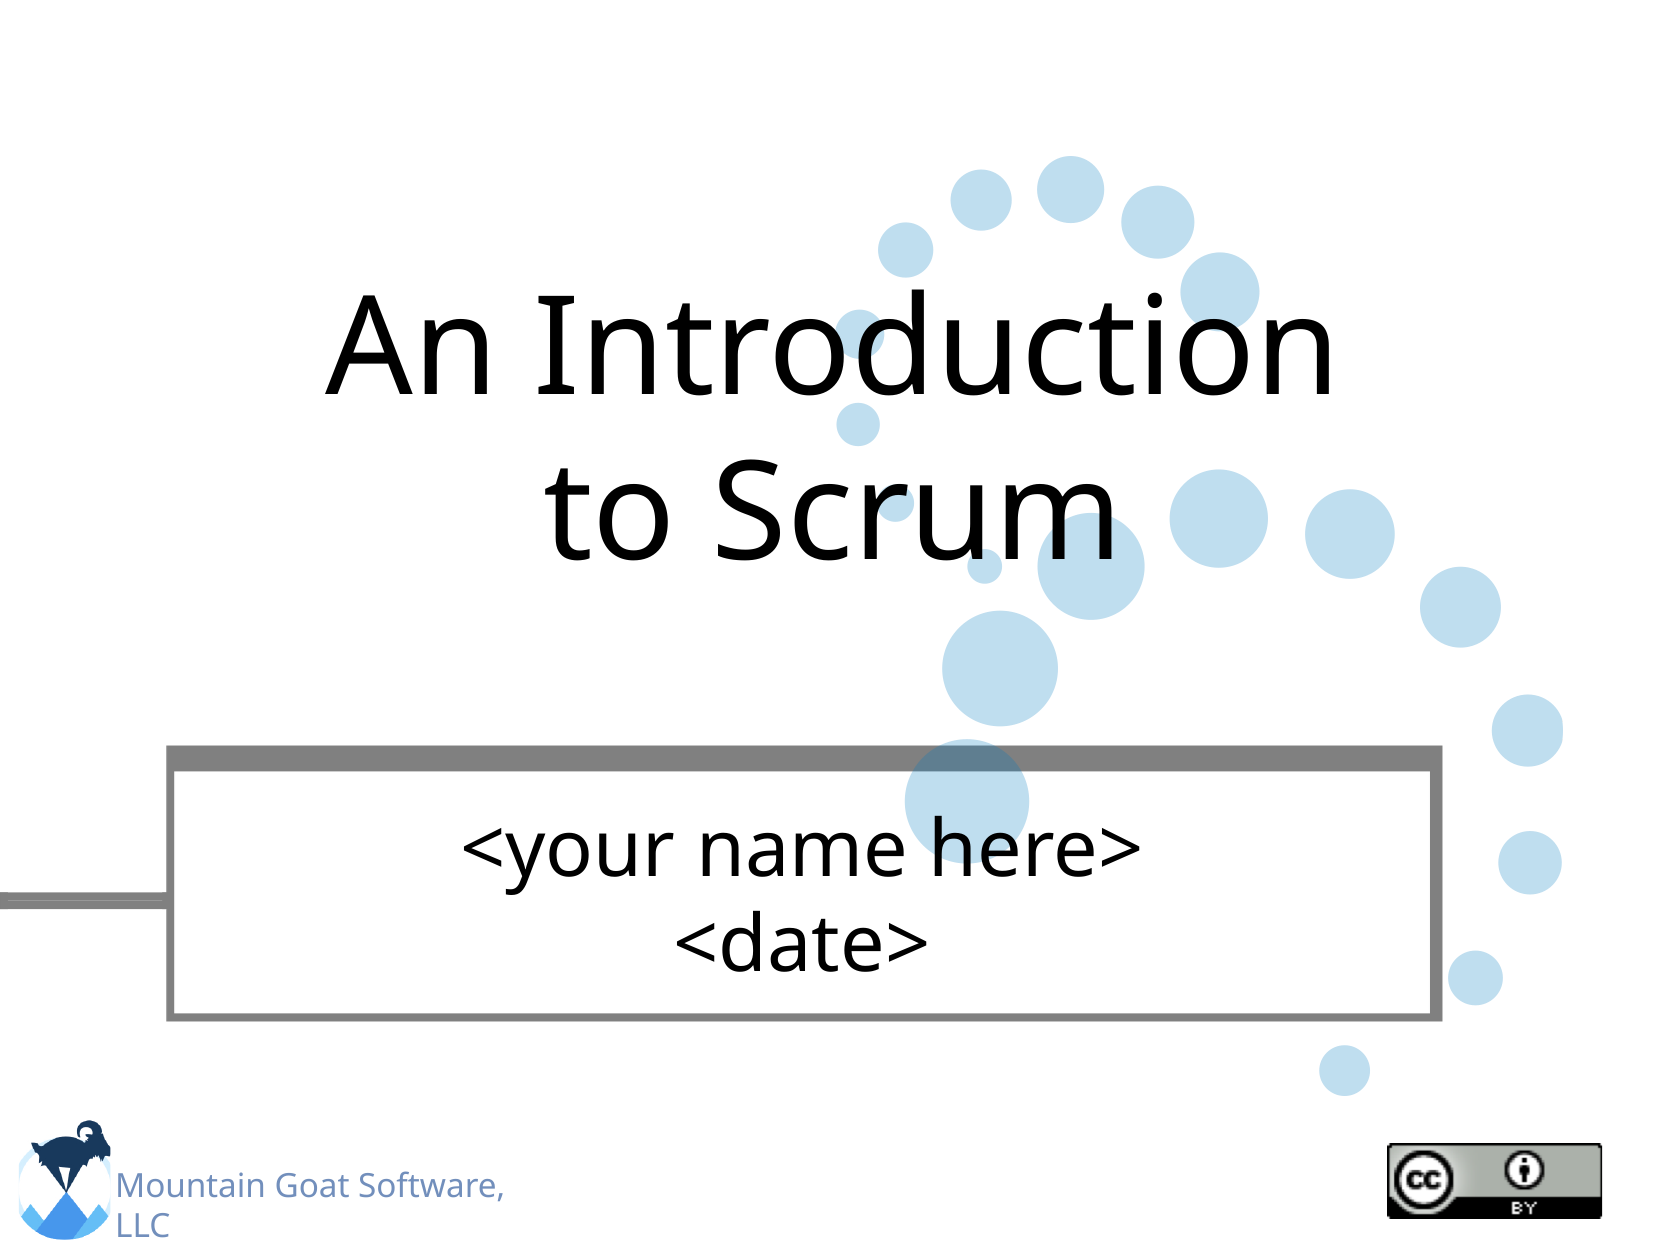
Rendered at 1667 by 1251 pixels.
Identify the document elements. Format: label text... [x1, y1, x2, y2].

picture [1387, 1143, 1603, 1219]
picture [0, 156, 1563, 1096]
title An Introduction to Scrum [161, 209, 1505, 634]
picture [18, 1120, 111, 1240]
list <your name here> <date> [172, 770, 1432, 1016]
